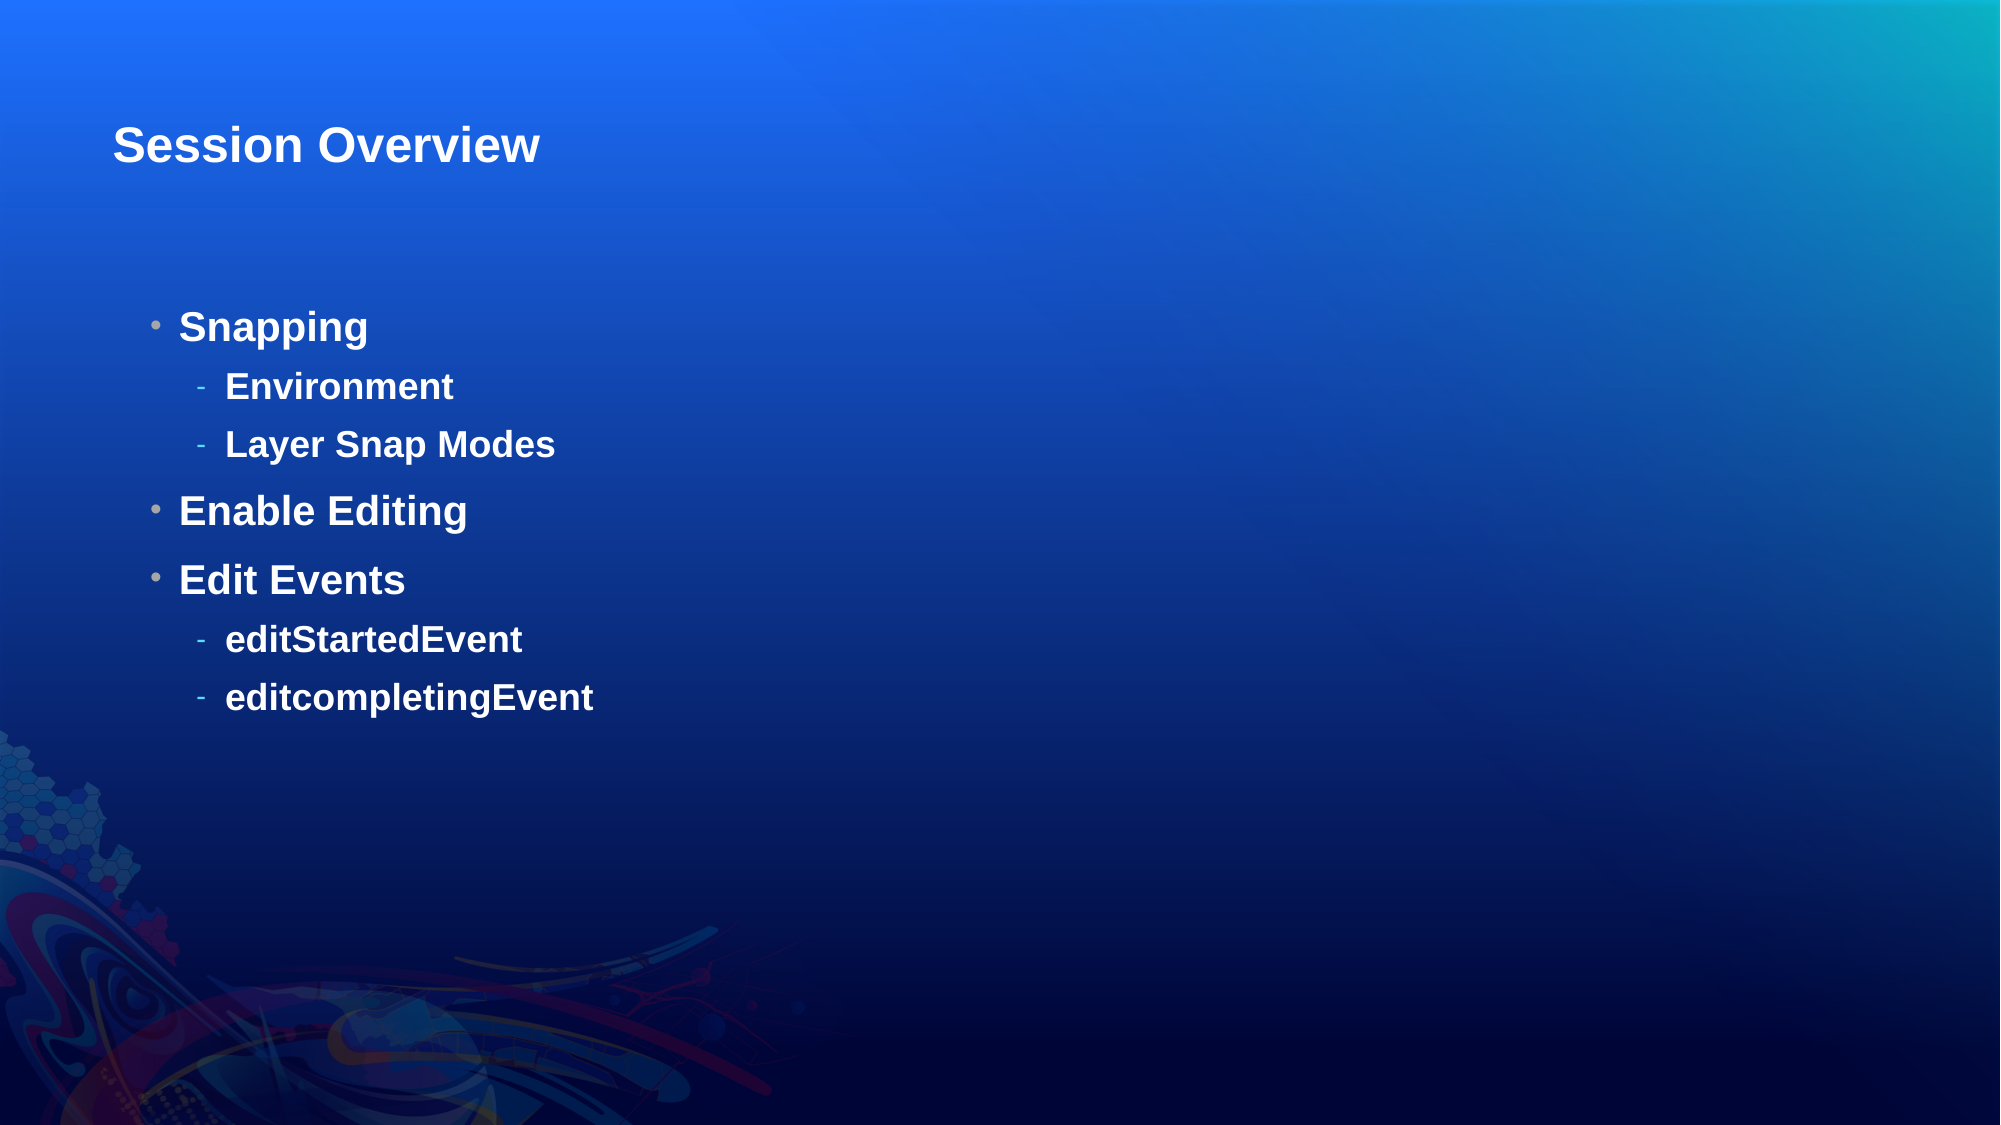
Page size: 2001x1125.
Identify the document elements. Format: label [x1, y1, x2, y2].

text_box [0, 0, 2000, 1125]
